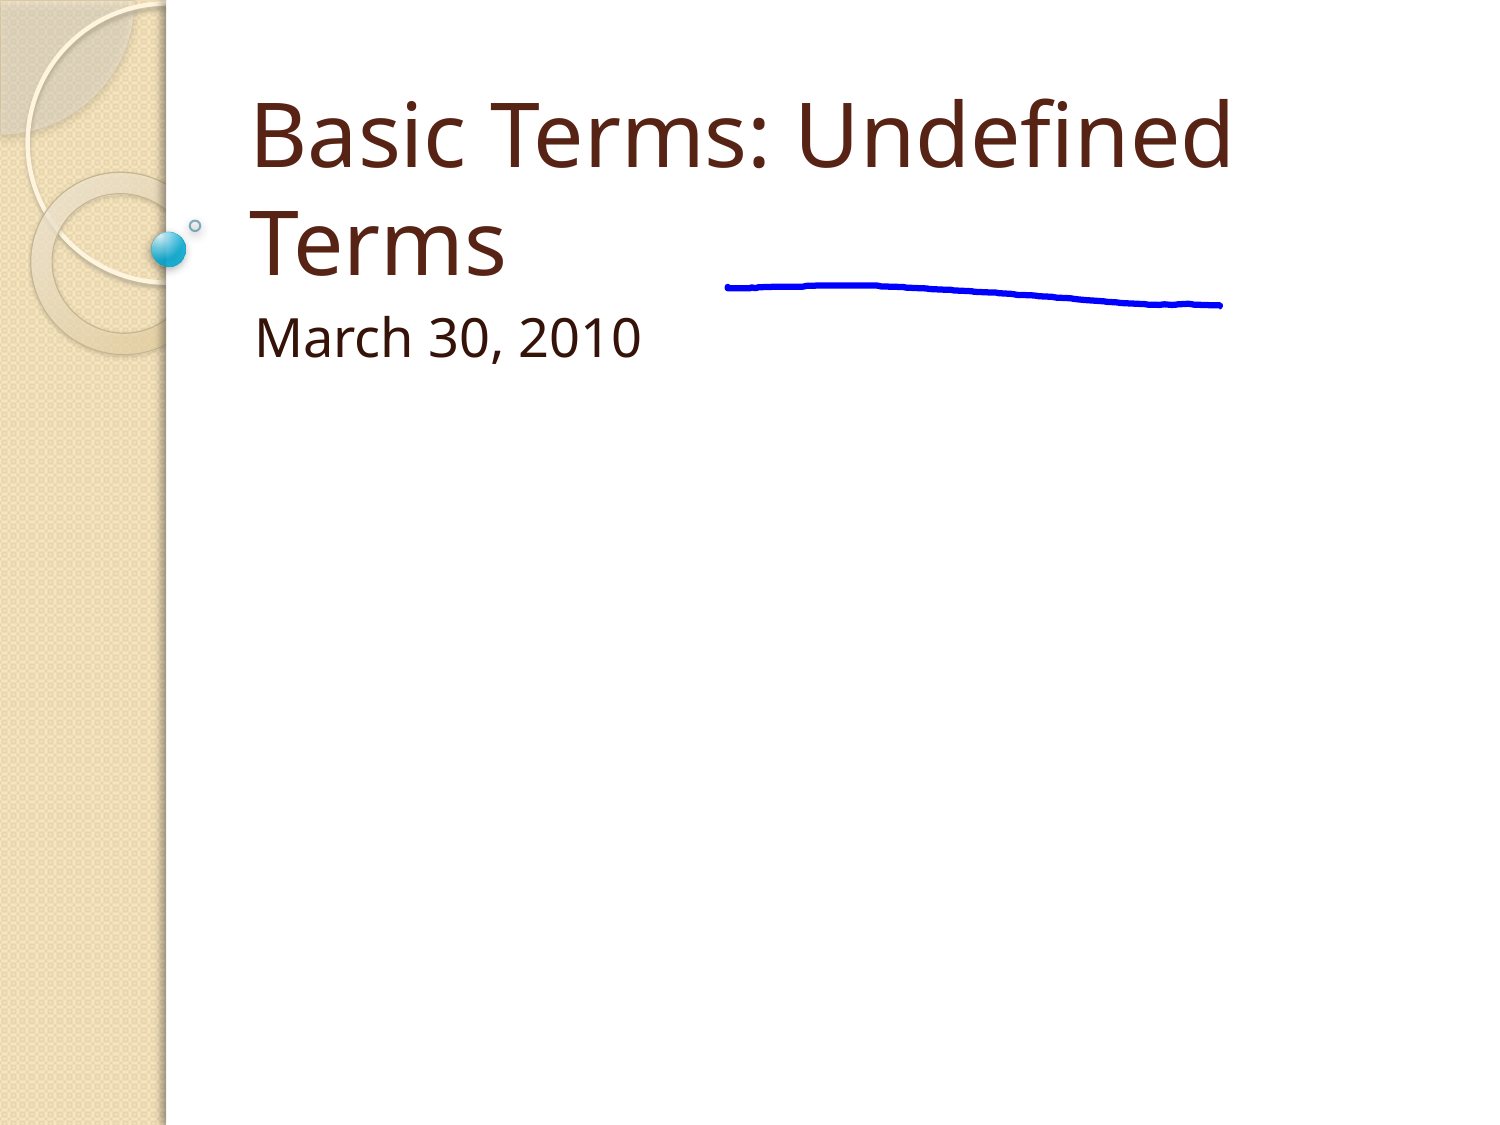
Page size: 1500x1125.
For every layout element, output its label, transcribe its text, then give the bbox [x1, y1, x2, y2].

subtitle March 30, 2010 [234, 303, 1450, 591]
title Basic Terms: Undefined Terms [234, 59, 1450, 301]
text_box [726, 284, 1221, 308]
